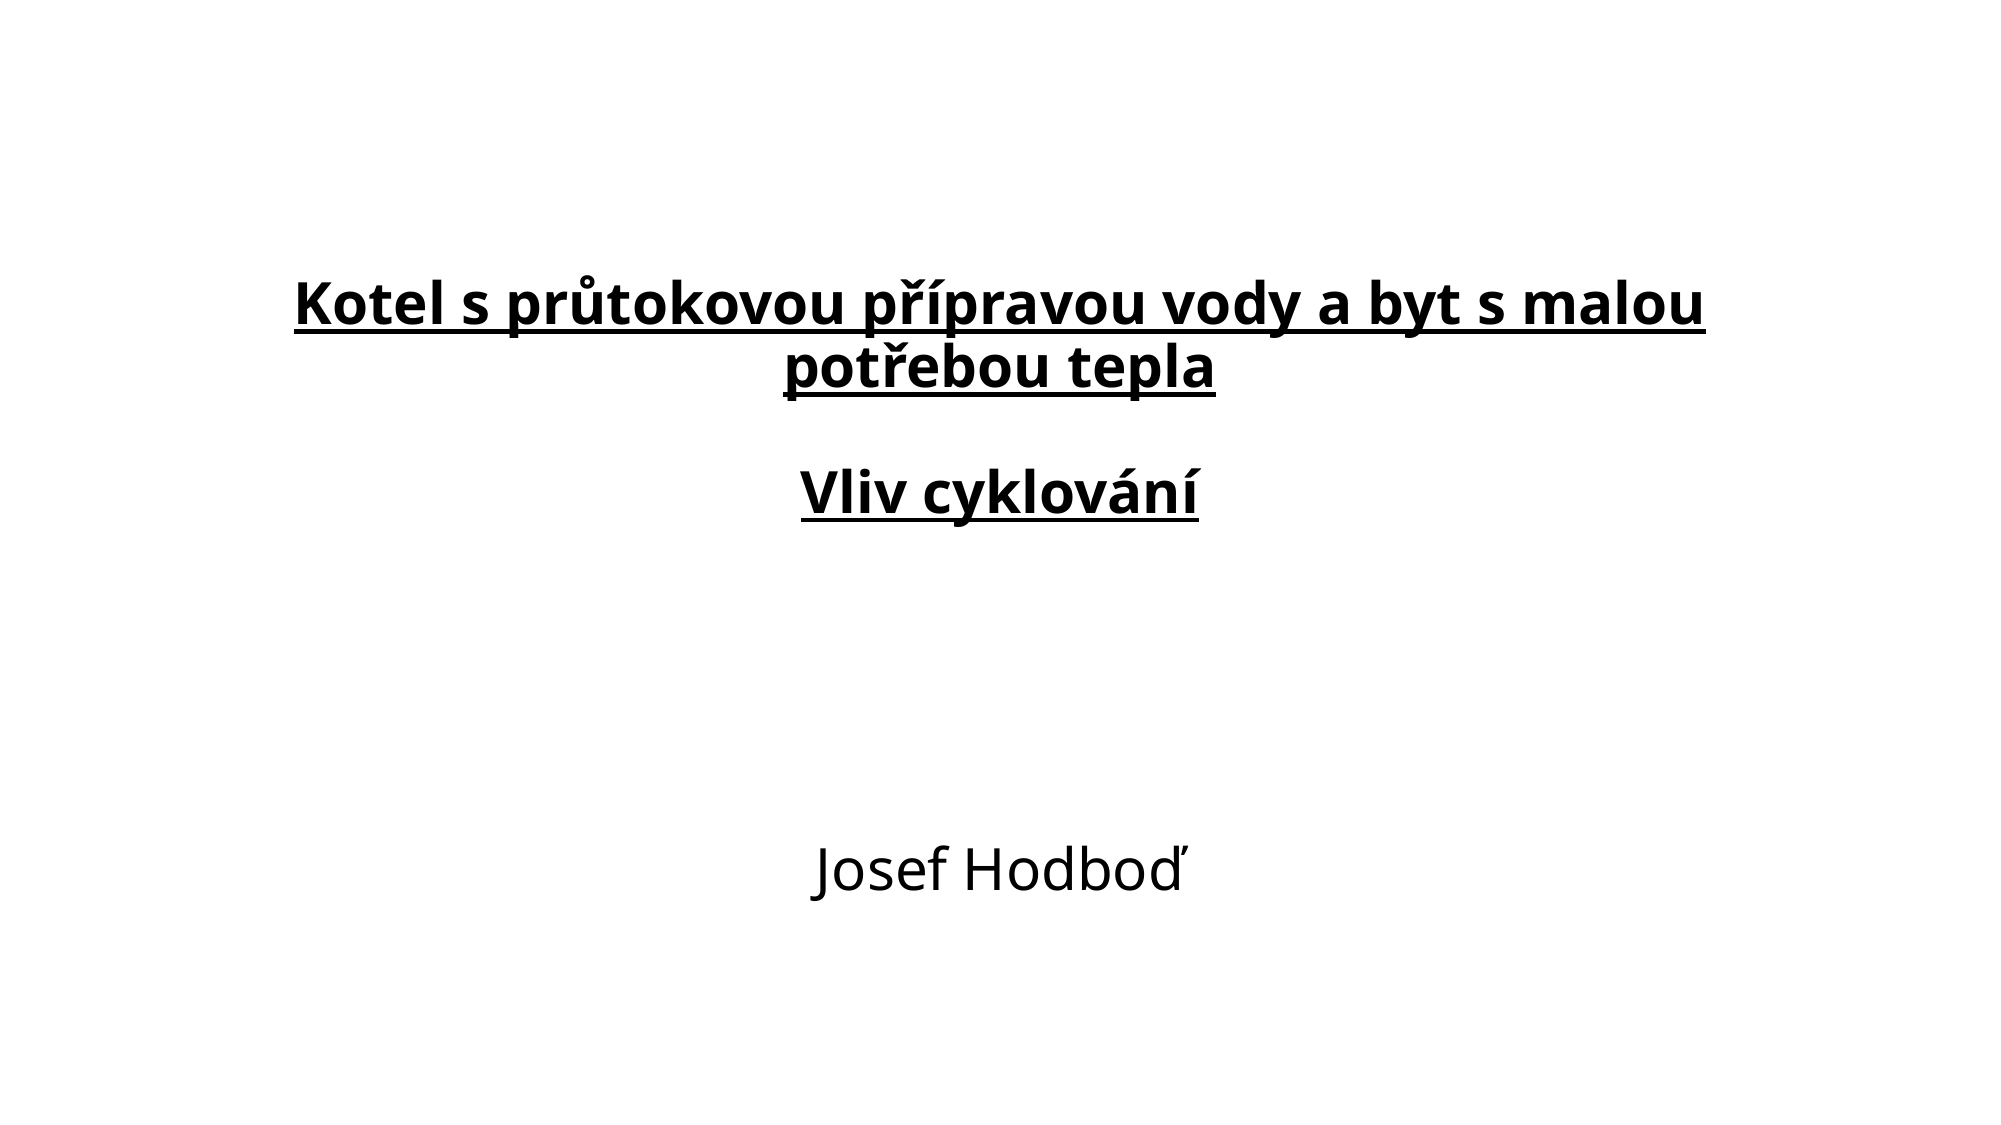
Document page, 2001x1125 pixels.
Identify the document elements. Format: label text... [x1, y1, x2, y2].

title Kotel s průtokovou přípravou vody a byt s malou potřebou tepla Vliv cyklování Josef Hodboď [249, 184, 1750, 981]
